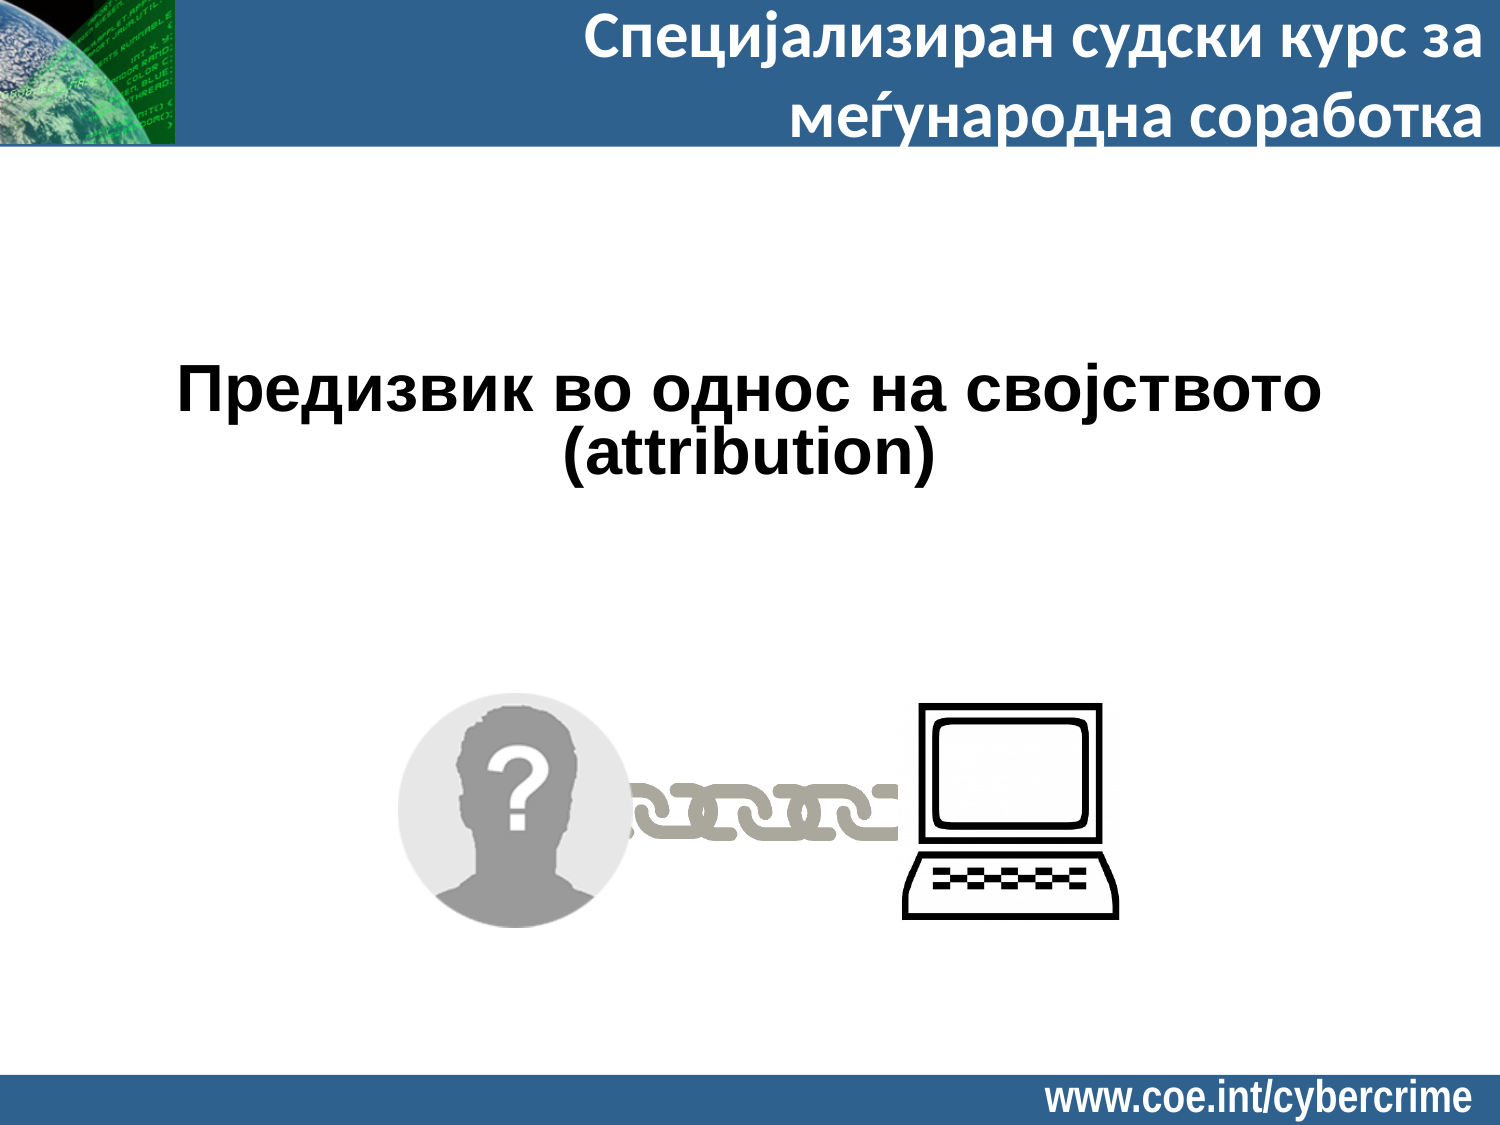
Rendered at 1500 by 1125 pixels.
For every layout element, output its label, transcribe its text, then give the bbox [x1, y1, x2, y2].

text_box [0, 1073, 1030, 1125]
text_box Специјализиран судски курс за меѓународна соработка [177, 0, 1500, 149]
picture [0, 0, 175, 144]
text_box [397, 693, 1459, 1006]
text_box www.coe.int/cybercrime [1030, 1059, 1500, 1125]
text_box Предизвик во однос на својството (attribution) [50, 352, 1450, 496]
